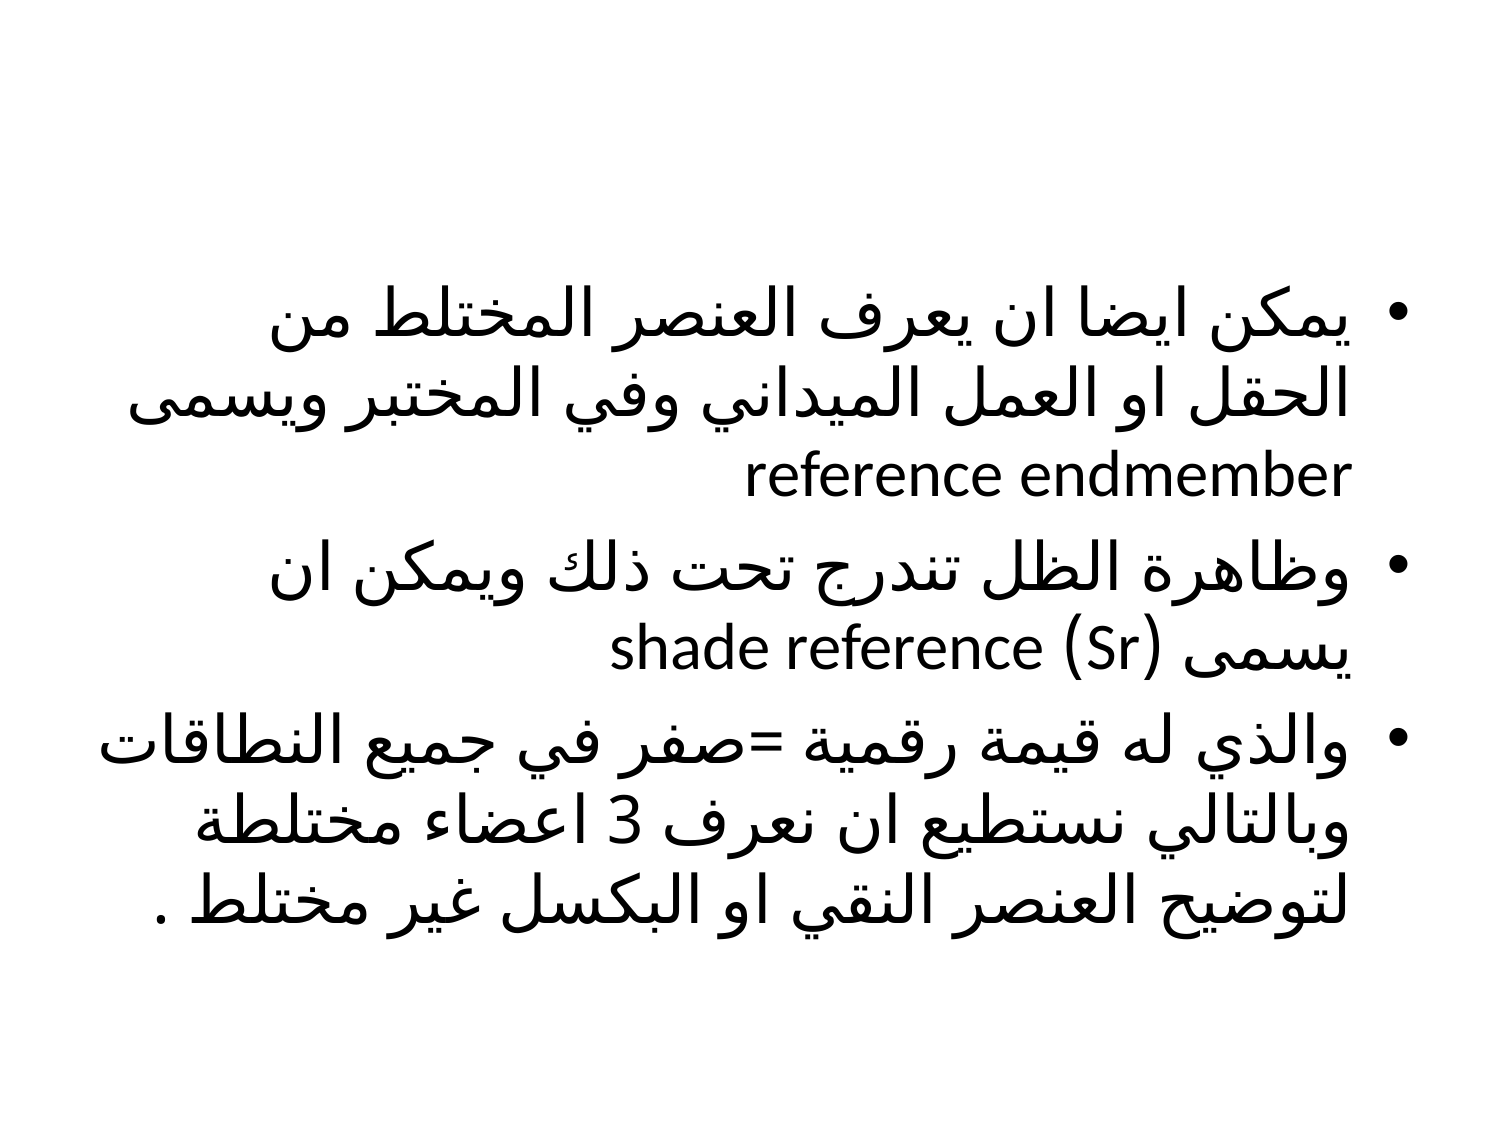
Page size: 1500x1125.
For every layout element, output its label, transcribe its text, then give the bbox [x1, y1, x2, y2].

list يمكن ايضا ان يعرف العنصر المختلط من الحقل او العمل الميداني وفي المختبر ويسمى reference endmember وظاهرة الظل تندرج تحت ذلك ويمكن ان يسمى (Sr) shade reference والذي له قيمة رقمية =صفر في جميع النطاقات وبالتالي نستطيع ان نعرف 3 اعضاء مختلطة لتوضيح العنصر النقي او البكسل غير مختلط . [75, 262, 1425, 1005]
